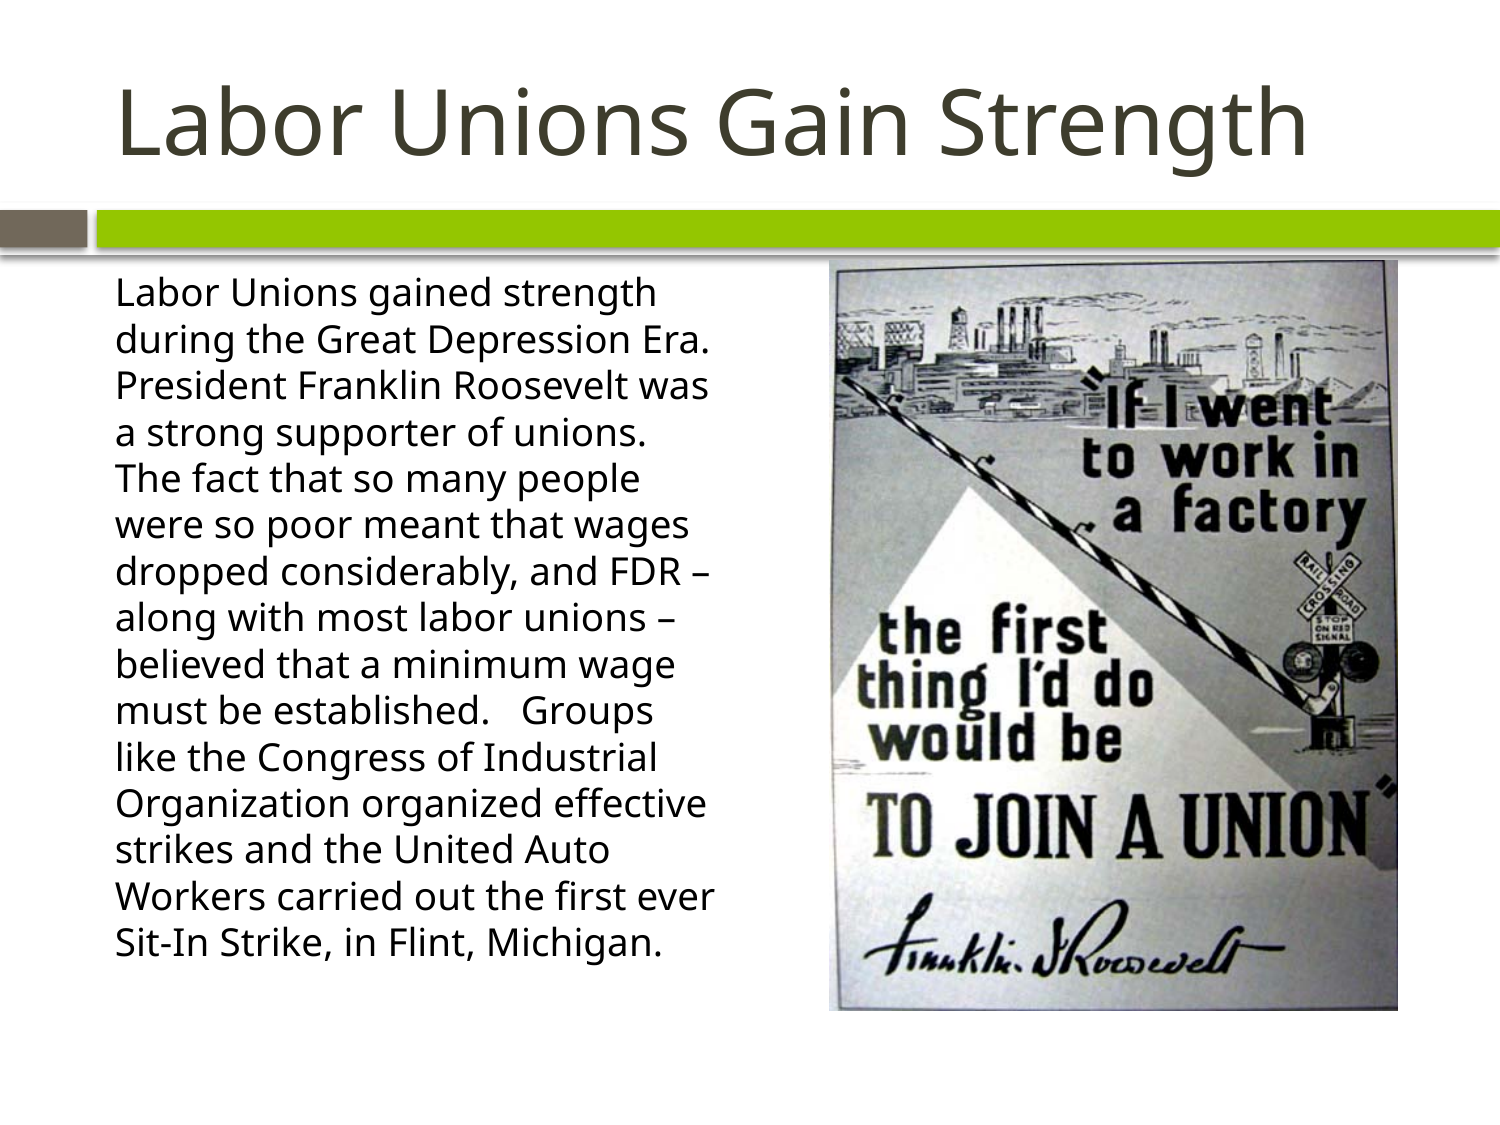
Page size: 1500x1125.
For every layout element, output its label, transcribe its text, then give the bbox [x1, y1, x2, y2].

title Labor Unions Gain Strength [99, 37, 1438, 200]
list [829, 260, 1398, 1011]
list Labor Unions gained strength during the Great Depression Era. President Franklin Roosevelt was a strong supporter of unions. The fact that so many people were so poor meant that wages dropped considerably, and FDR – along with most labor unions – believed that a minimum wage must be established. Groups like the Congress of Industrial Organization organized effective strikes and the United Auto Workers carried out the first ever Sit-In Strike, in Flint, Michigan. [99, 260, 738, 1011]
